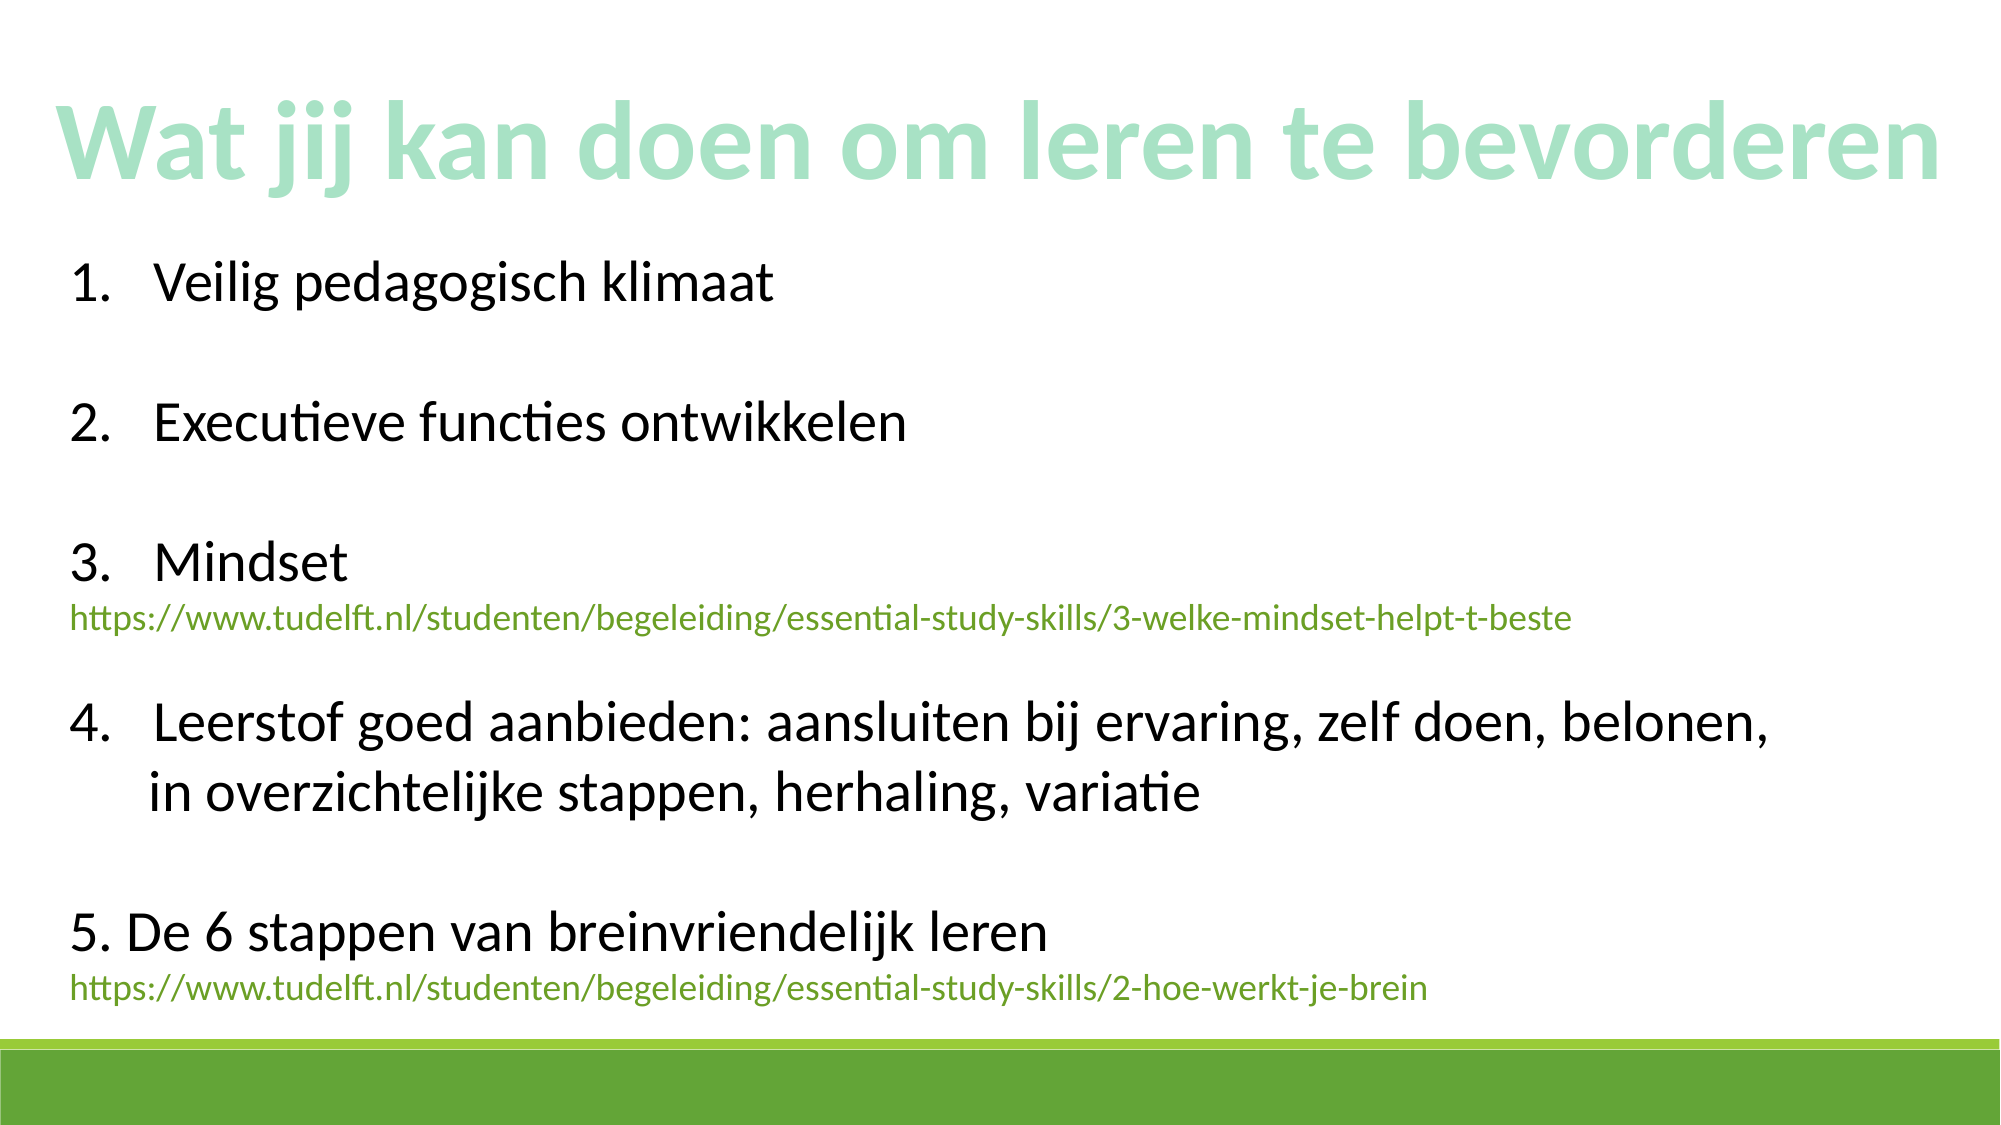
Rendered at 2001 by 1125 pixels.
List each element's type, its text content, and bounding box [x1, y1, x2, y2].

text_box Wat jij kan doen om leren te bevorderen [40, 59, 1960, 210]
text_box Veilig pedagogisch klimaat Executieve functies ontwikkelen Mindset https://www.tudelft.nl/studenten/begeleiding/essential-study-skills/3-welke-mindset-helpt-t-beste 4. Leerstof goed aanbieden: aansluiten bij ervaring, zelf doen, belonen, in overzichtelijke stappen, herhaling, variatie 5. De 6 stappen van breinvriendelijk leren https://www.tudelft.nl/studenten/begeleiding/essential-study-skills/2-hoe-werkt-je-brein [54, 236, 1786, 1125]
